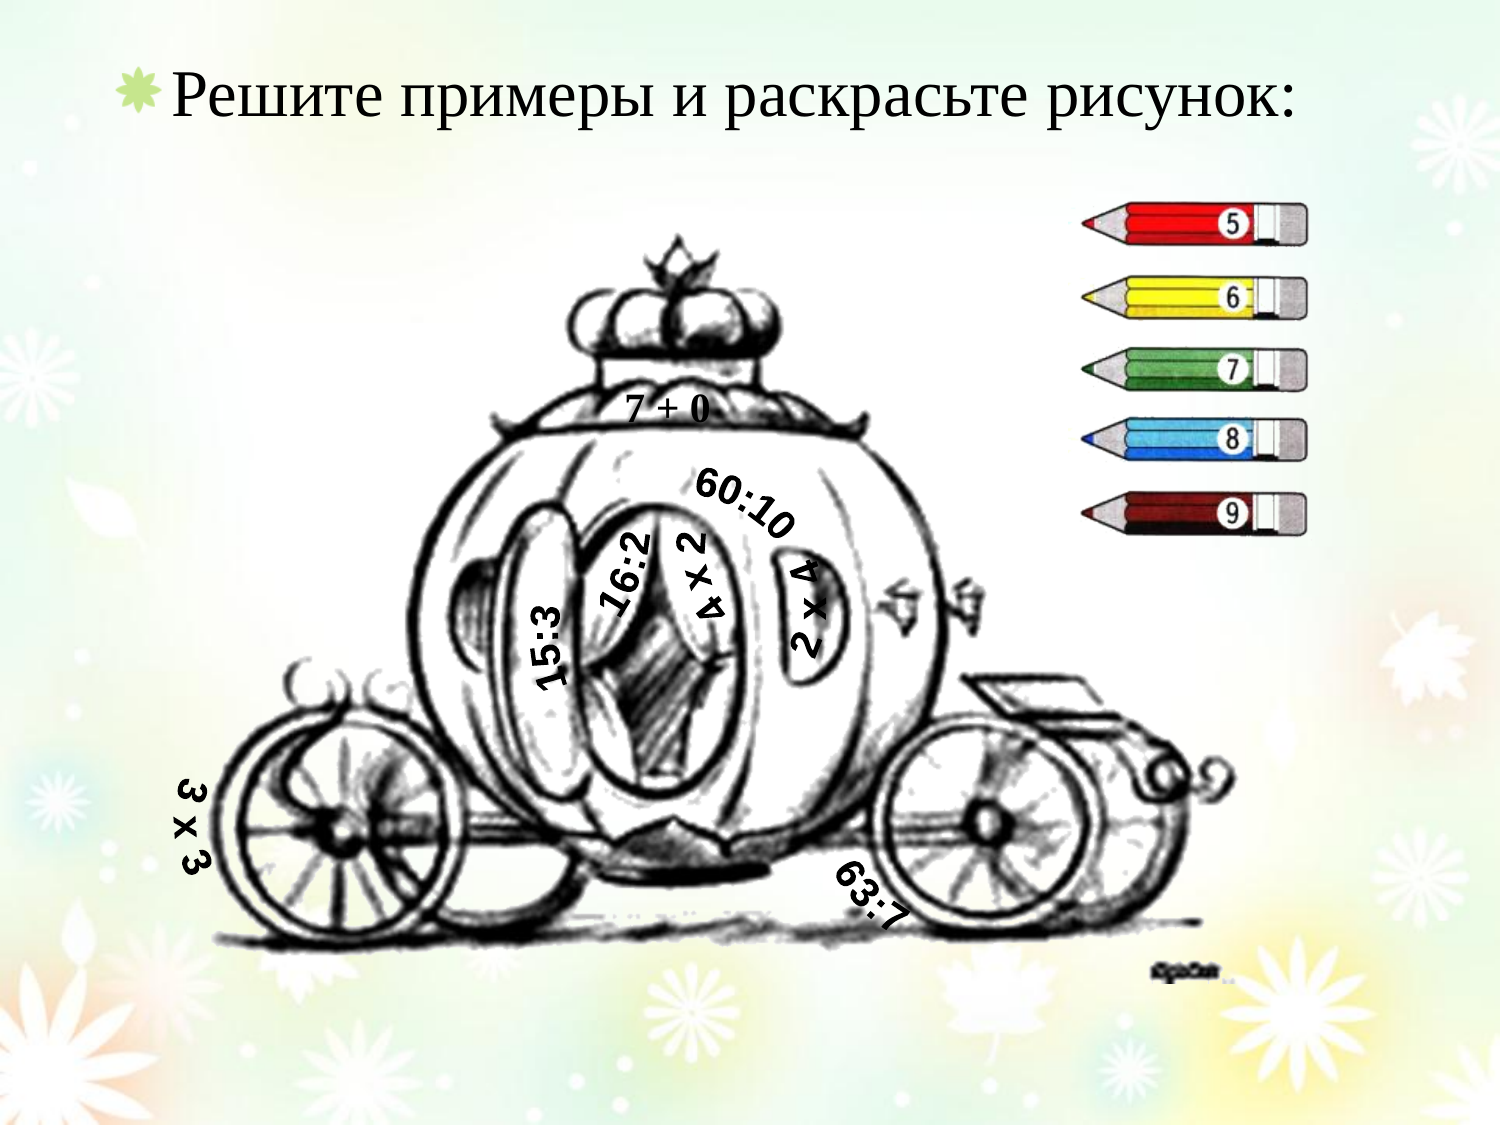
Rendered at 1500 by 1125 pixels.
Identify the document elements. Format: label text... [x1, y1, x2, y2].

picture [0, 0, 1500, 1125]
list Решите примеры и раскрасьте рисунок: [100, 42, 1451, 142]
